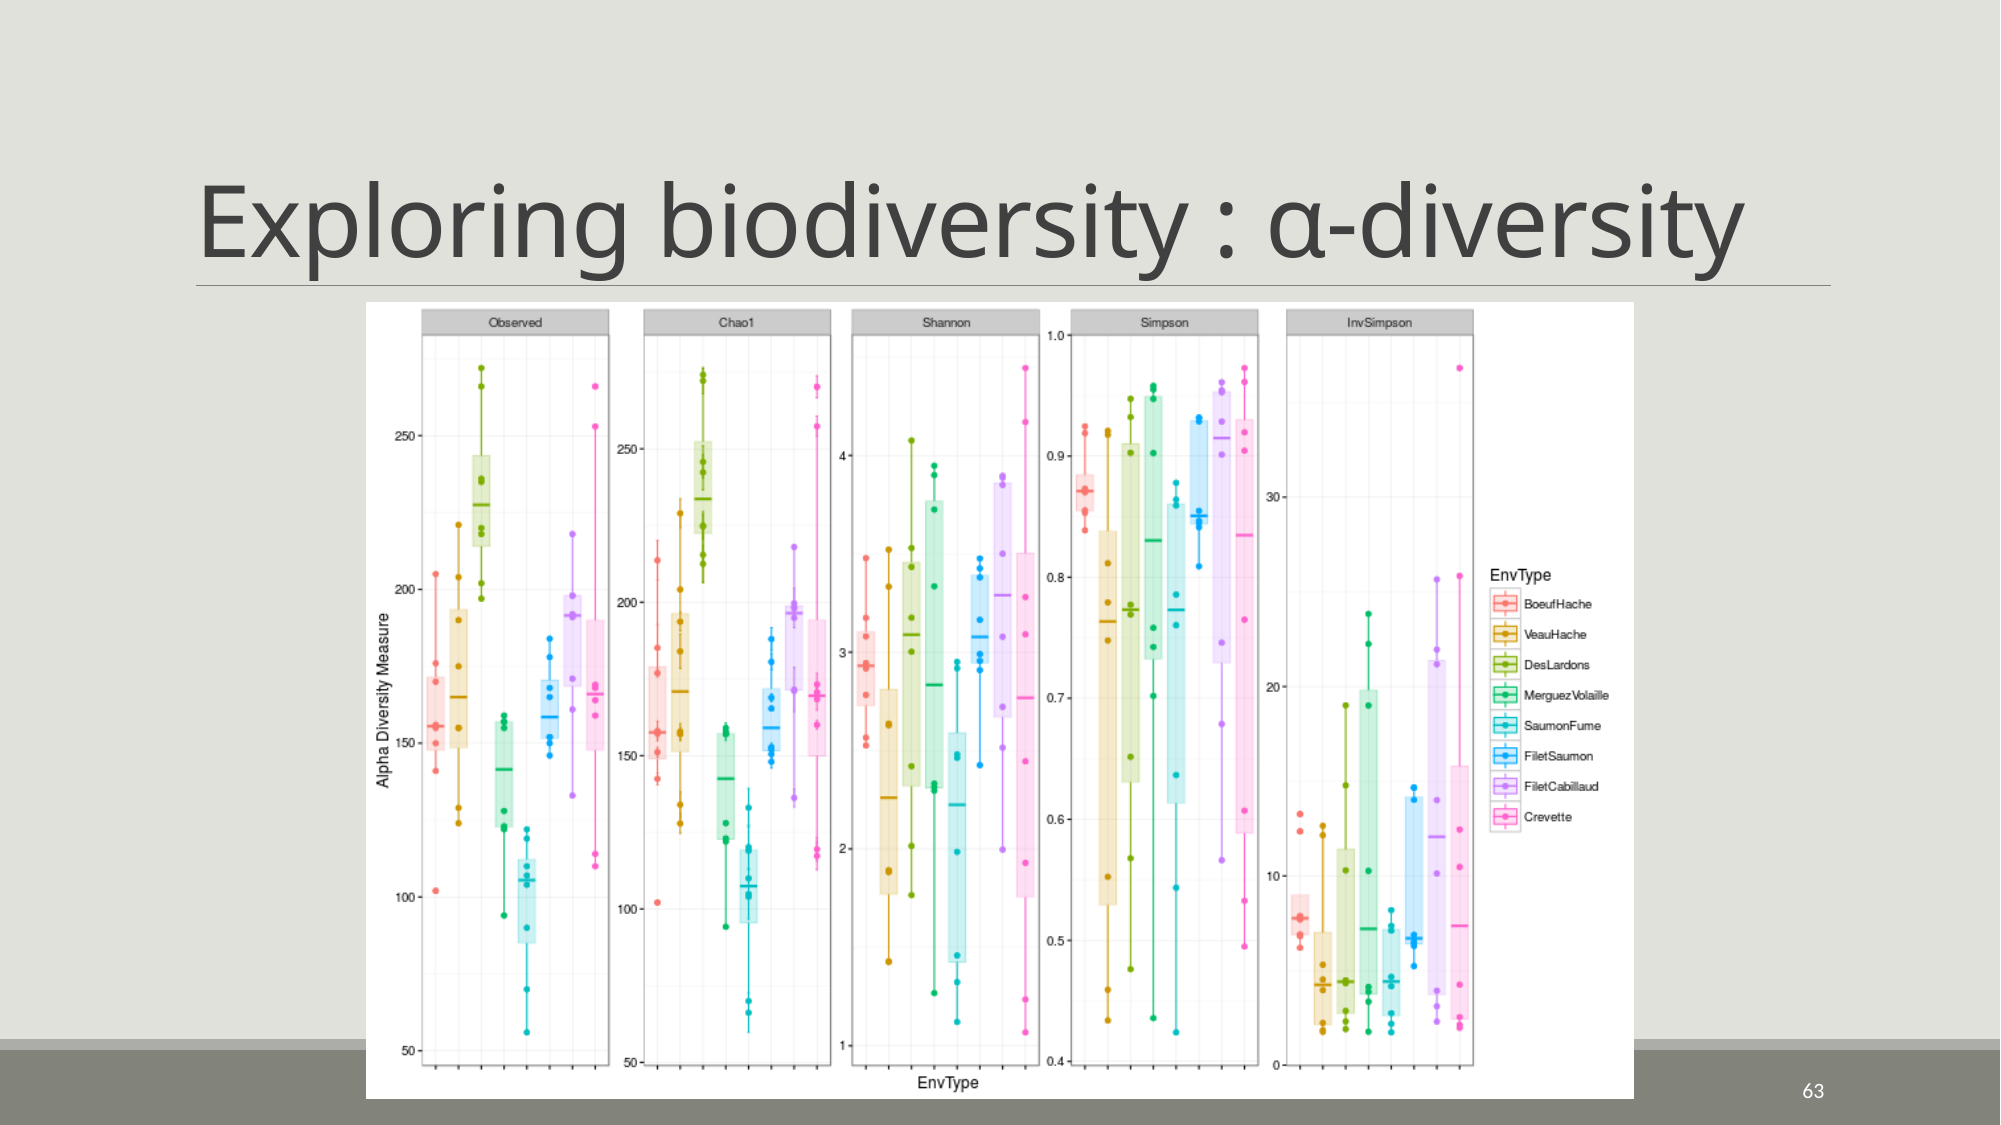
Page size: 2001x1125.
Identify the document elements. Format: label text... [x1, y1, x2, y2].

title Exploring biodiversity : α-diversity [180, 47, 1830, 285]
slide_number 63 [1624, 1059, 1840, 1120]
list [366, 302, 1634, 1100]
